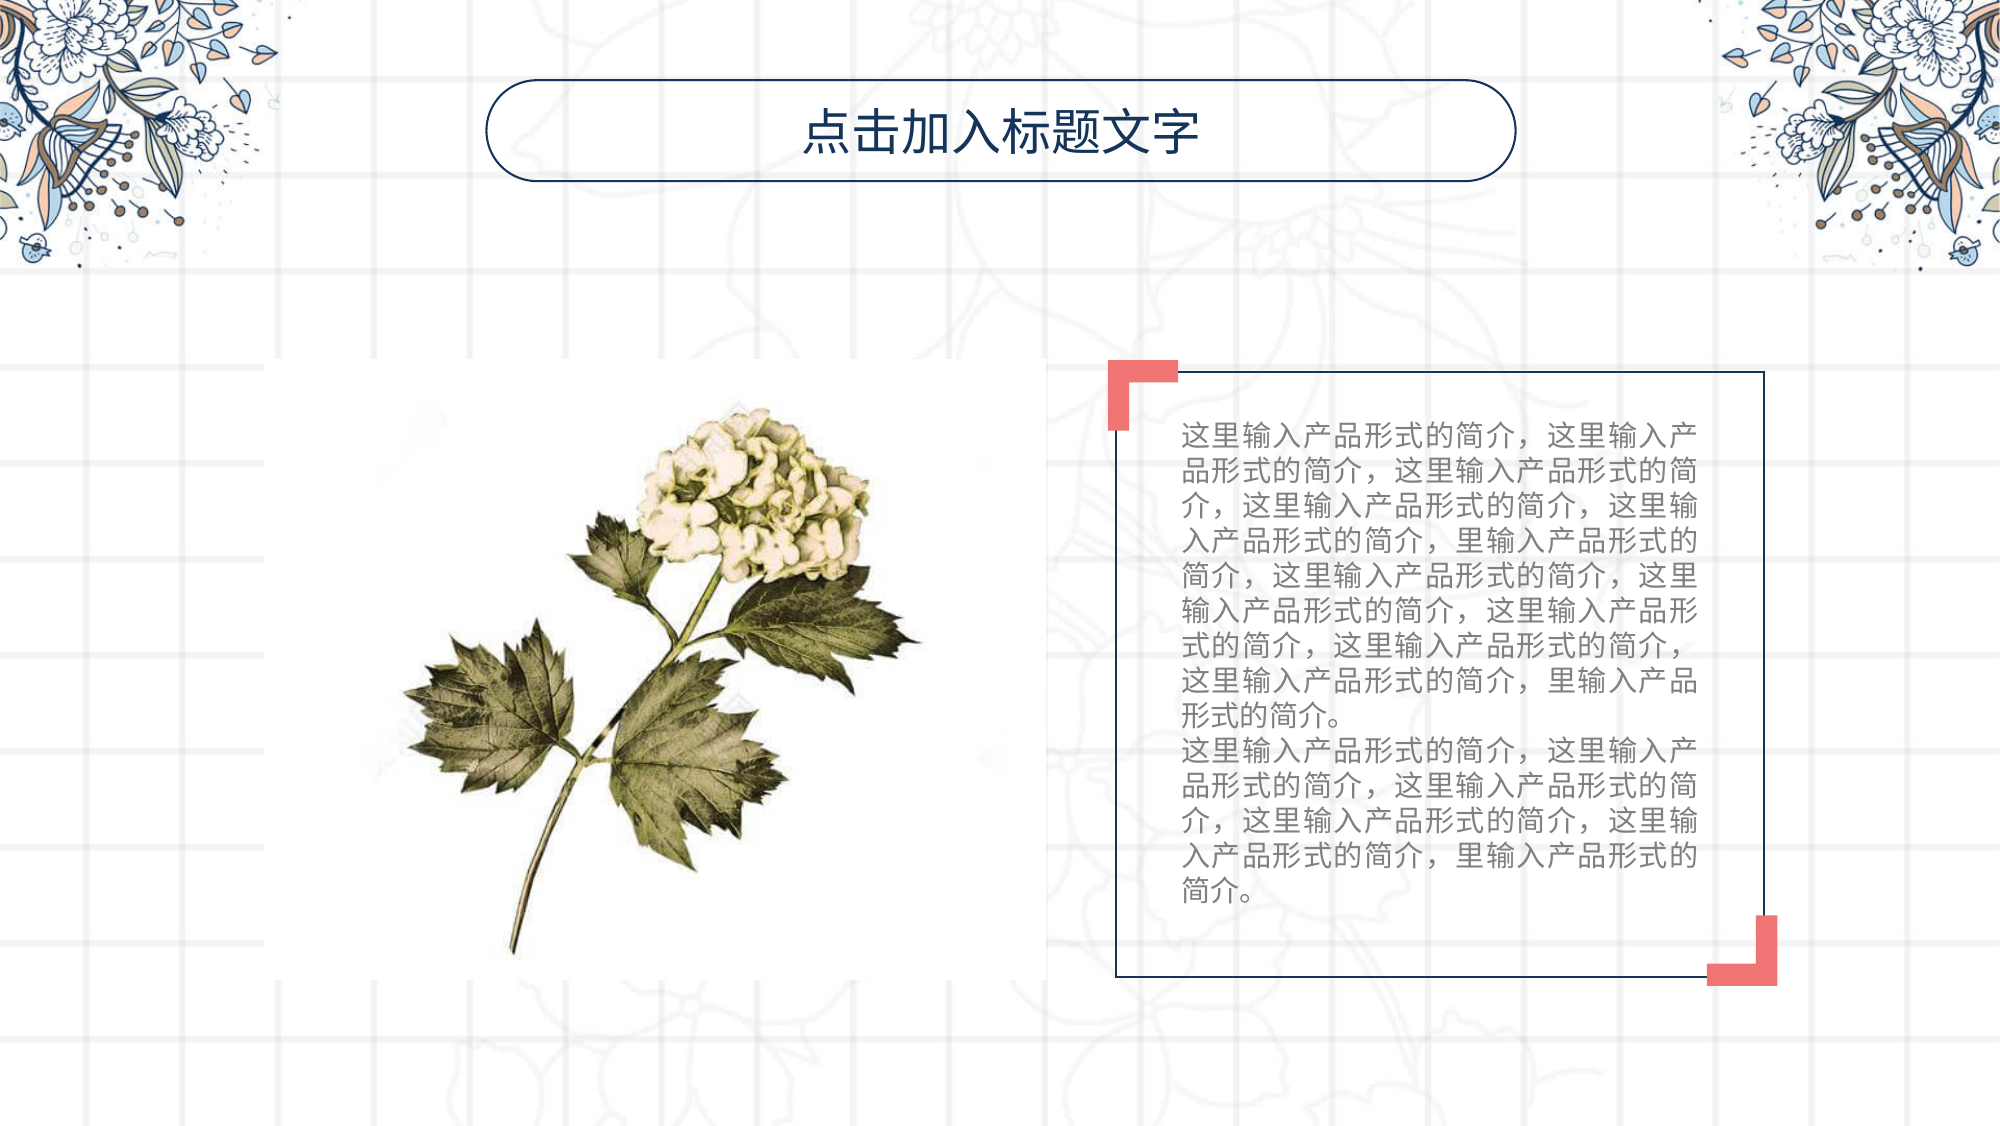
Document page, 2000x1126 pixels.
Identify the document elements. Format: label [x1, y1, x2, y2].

picture [0, 0, 2000, 1126]
text_box [263, 358, 1048, 982]
text_box [1107, 359, 1778, 987]
text_box [428, 79, 1574, 182]
